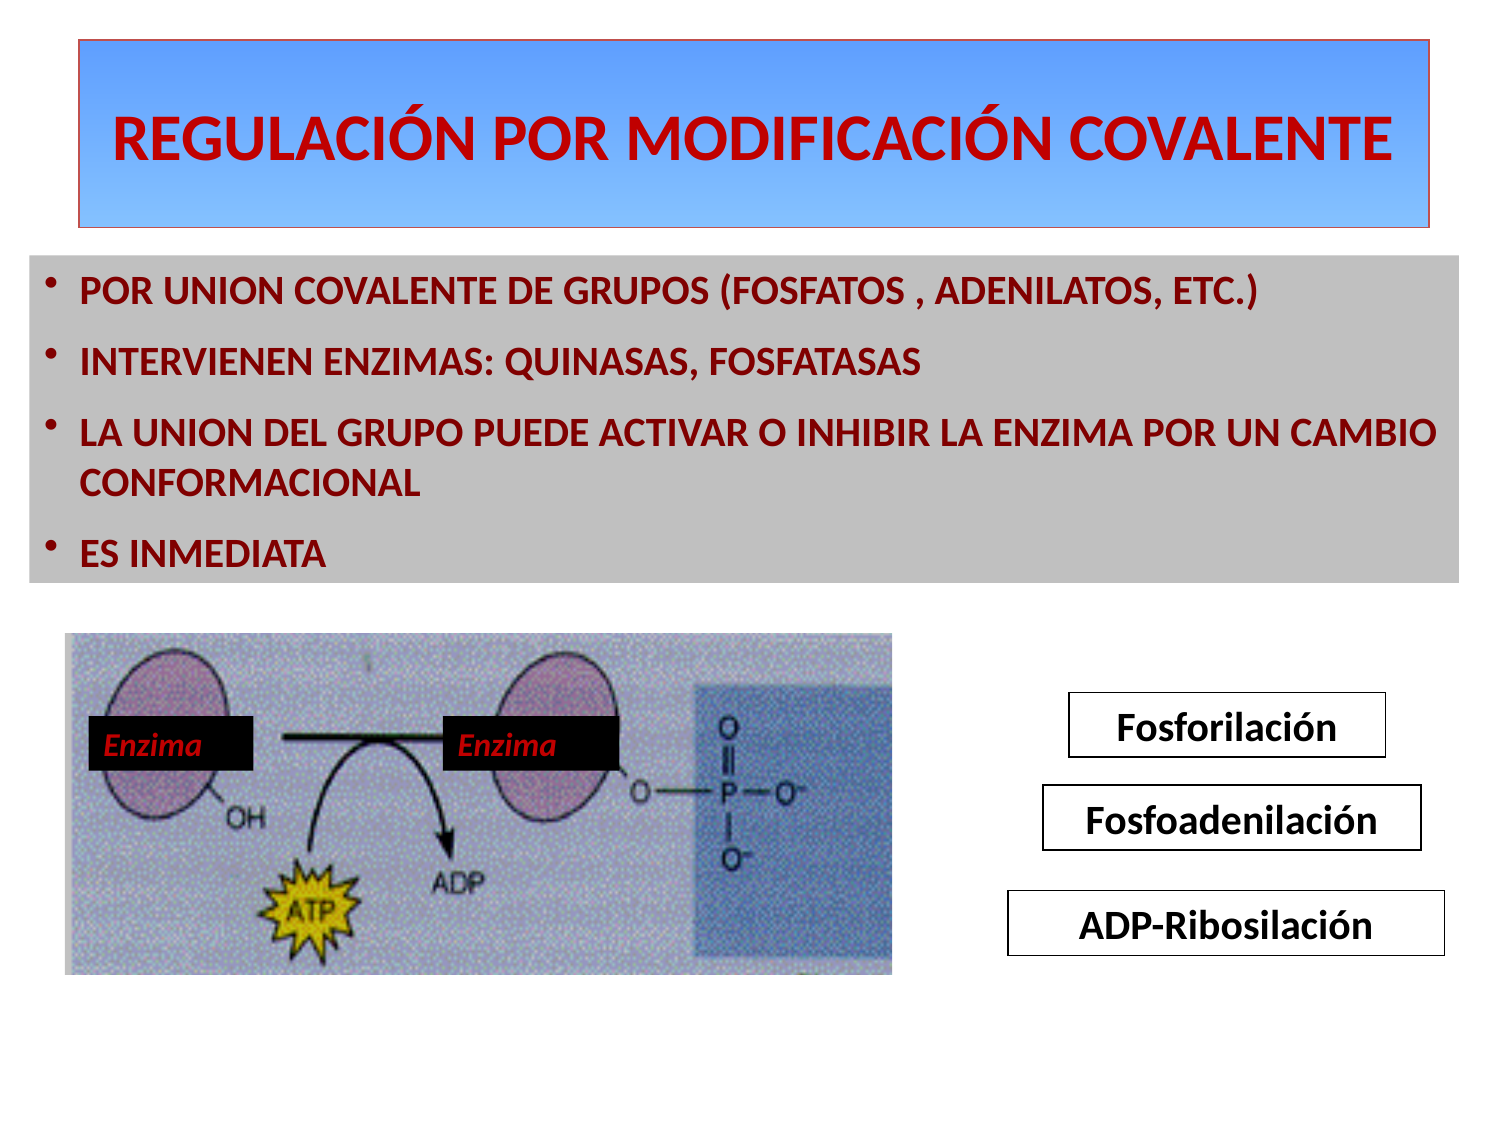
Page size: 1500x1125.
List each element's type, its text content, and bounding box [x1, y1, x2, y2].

text_box Fosforilación [1068, 692, 1386, 758]
text_box ADP-Ribosilación [1007, 890, 1445, 956]
text_box POR UNION COVALENTE DE GRUPOS (FOSFATOS , ADENILATOS, ETC.) INTERVIENEN ENZIMAS: QUINASAS, FOSFATASAS LA UNION DEL GRUPO PUEDE ACTIVAR O INHIBIR LA ENZIMA POR UN CAMBIO CONFORMACIONAL ES INMEDIATA [29, 255, 1459, 583]
text_box Fosfoadenilación [1042, 785, 1422, 850]
title REGULACIÓN POR MODIFICACIÓN COVALENTE [78, 39, 1430, 228]
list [64, 633, 893, 975]
